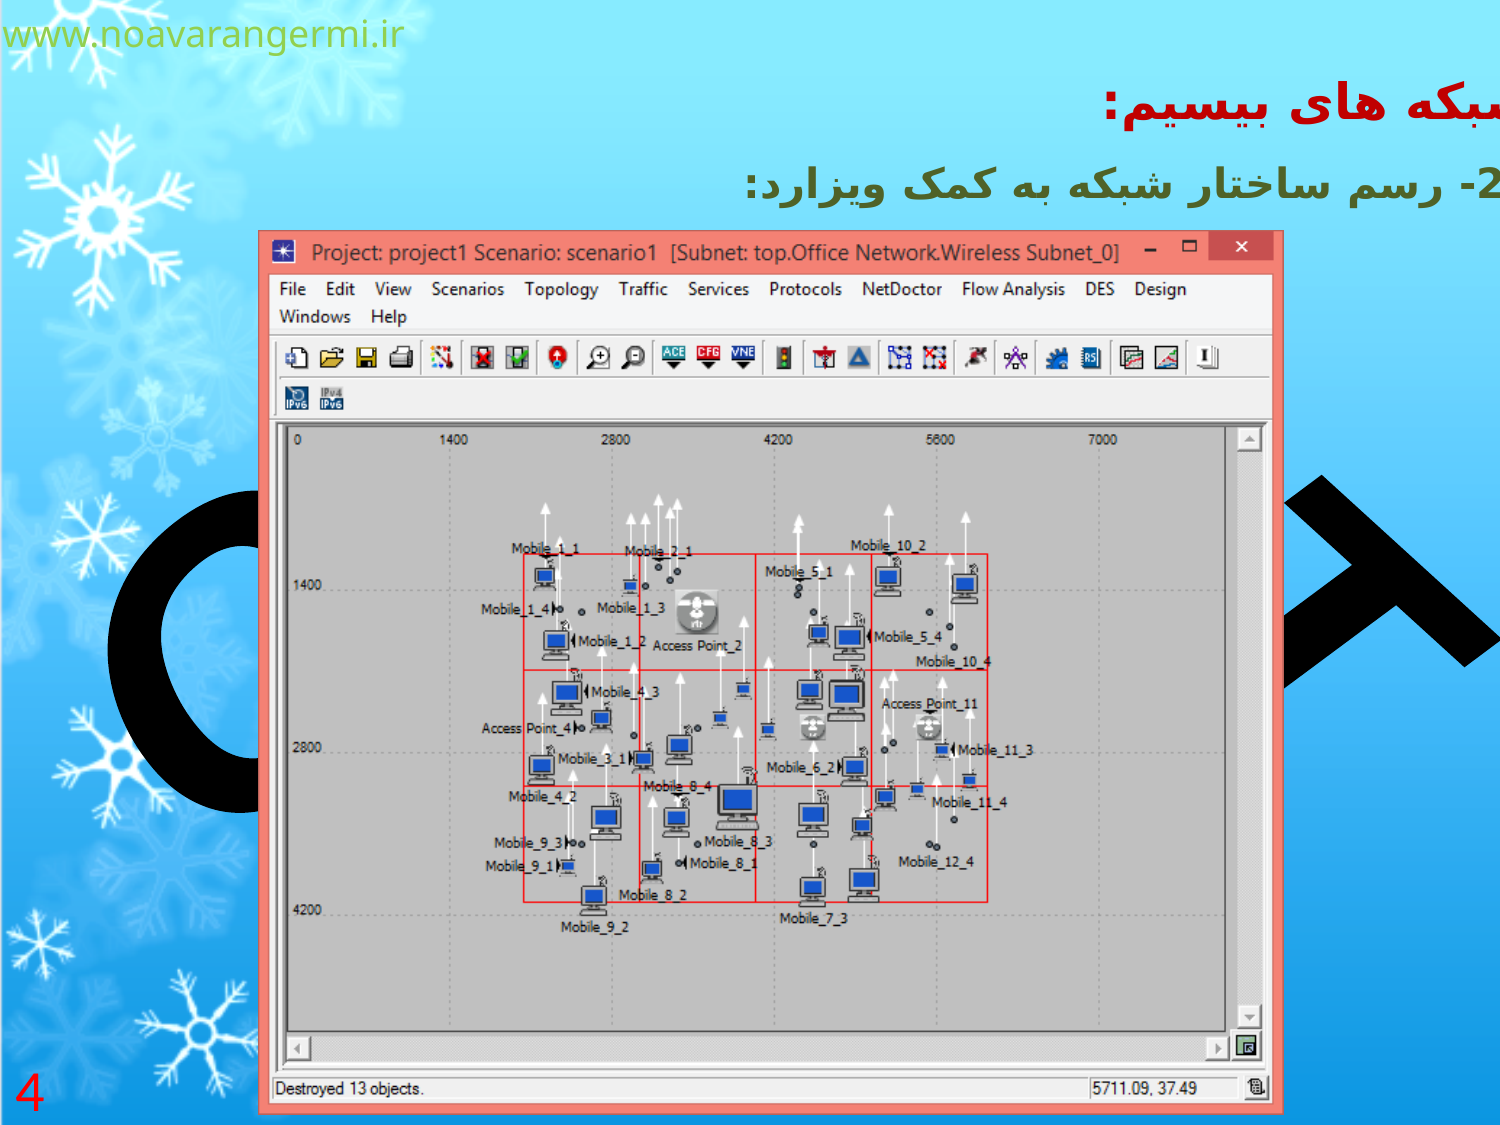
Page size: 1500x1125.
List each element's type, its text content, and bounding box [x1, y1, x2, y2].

slide_number 40 [0, 1057, 80, 1118]
text_box شبکه های بیسیم: 2- رسم ساختار شبکه به کمک ویزارد: [728, 62, 1500, 215]
picture [0, 0, 1500, 1125]
text_box www.noavarangermi.ir [0, 10, 425, 62]
